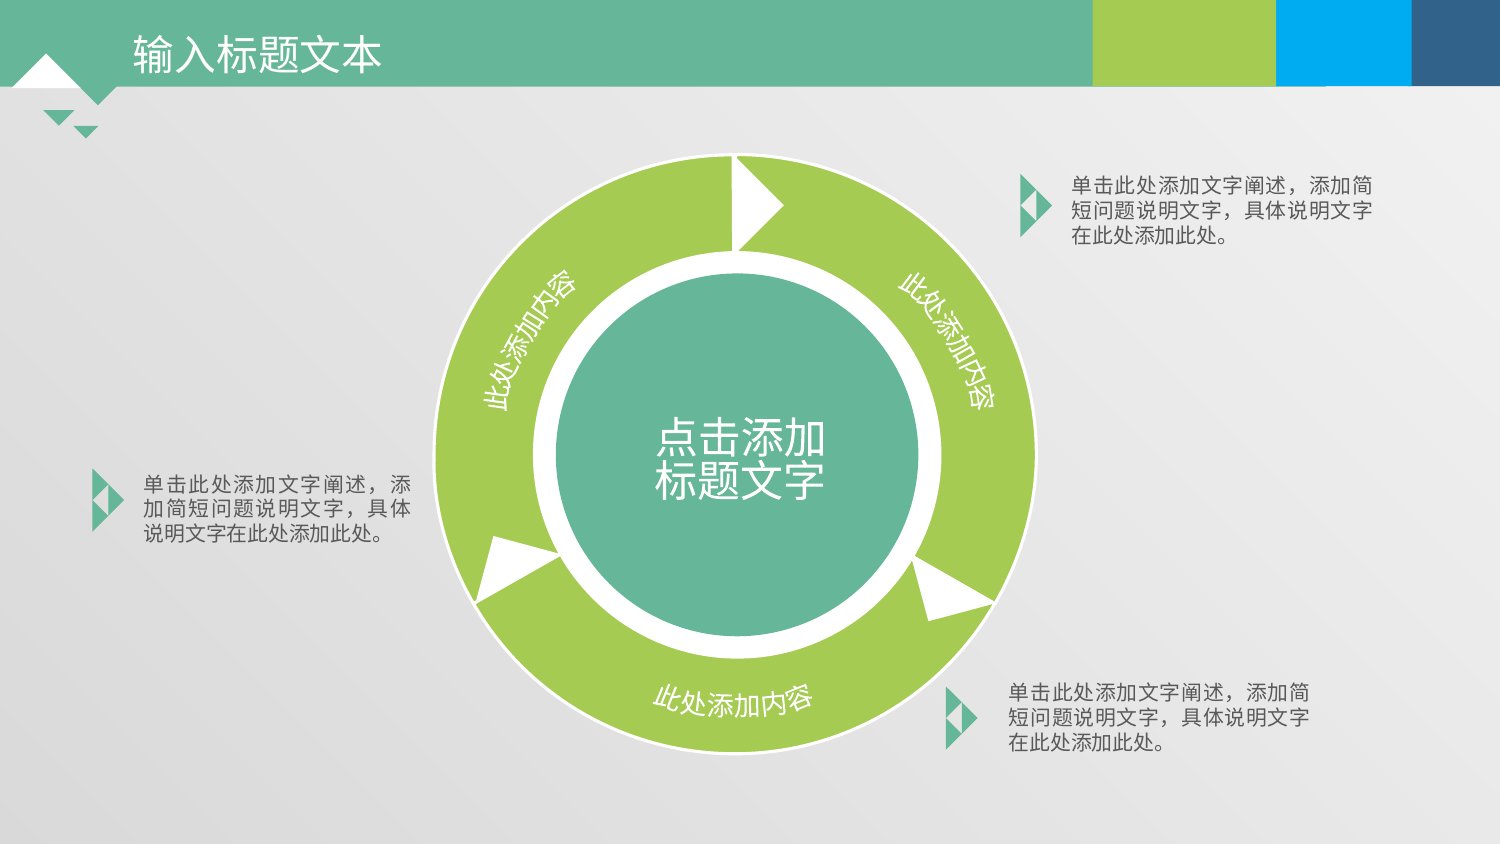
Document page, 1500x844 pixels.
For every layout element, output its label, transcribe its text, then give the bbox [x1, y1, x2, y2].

text_box [90, 466, 127, 534]
text_box 单击此处添加文字阐述，添加简短问题说明文字，具体说明文字在此处添加此处。 [1035, 672, 1325, 763]
text_box [1041, 191, 1055, 220]
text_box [432, 154, 1037, 754]
text_box 单击此处添加文字阐述，添加简短问题说明文字，具体说明文字在此处添加此处。 [1057, 165, 1388, 256]
text_box 单击此处添加文字阐述，添加简短问题说明文字，具体说明文字在此处添加此处。 [129, 463, 426, 554]
